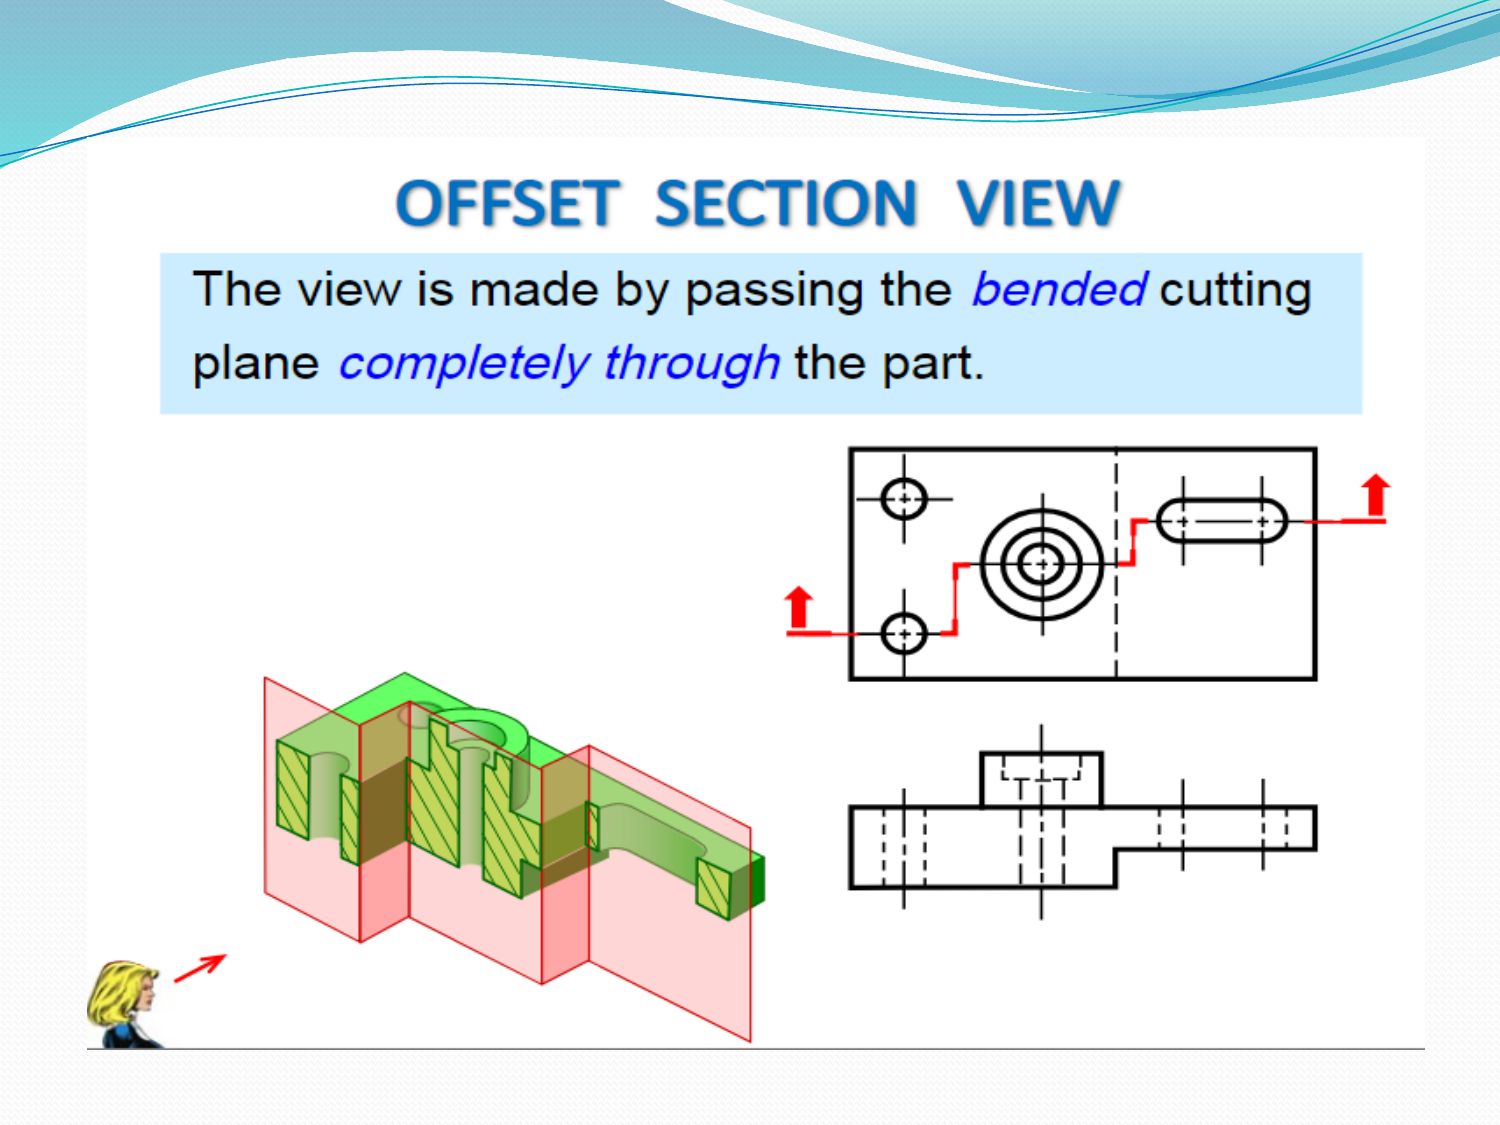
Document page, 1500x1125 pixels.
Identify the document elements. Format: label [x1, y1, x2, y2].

picture [87, 137, 1426, 1051]
